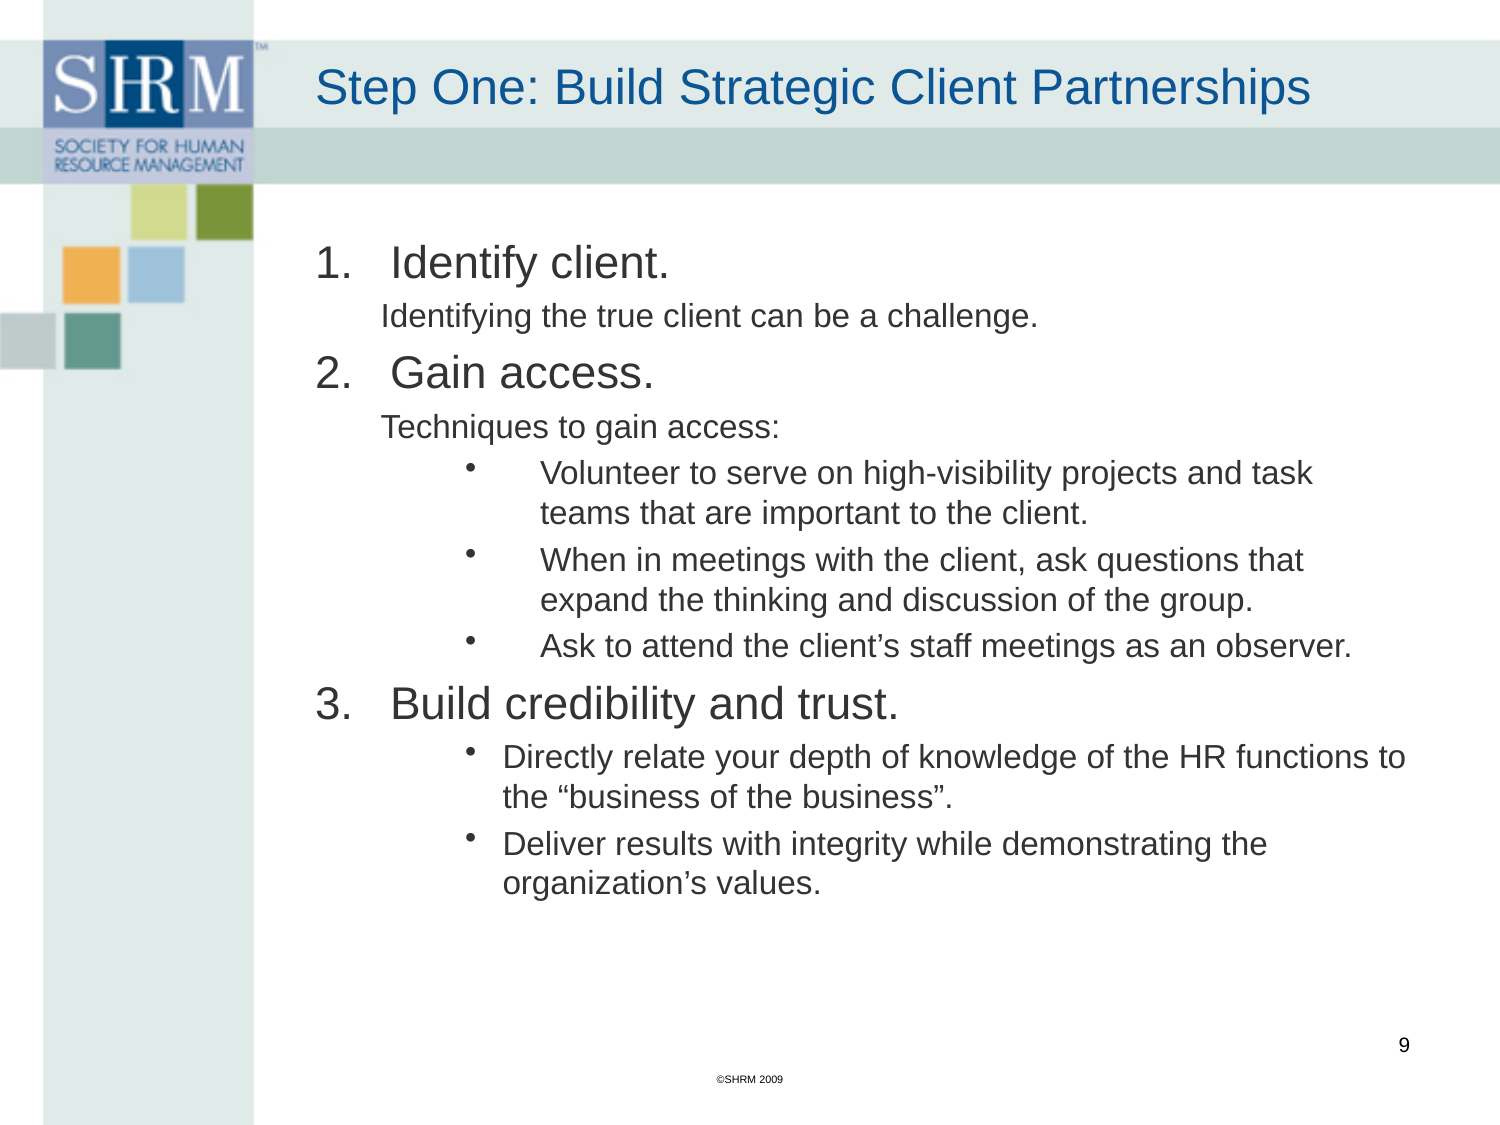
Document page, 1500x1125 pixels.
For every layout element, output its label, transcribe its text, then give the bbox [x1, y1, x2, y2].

slide_number 9 [1074, 1024, 1426, 1103]
title Step One: Build Strategic Client Partnerships [299, 44, 1426, 126]
list Identify client. Identifying the true client can be a challenge. Gain access. Techniques to gain access: Volunteer to serve on high-visibility projects and task teams that are important to the client. When in meetings with the client, ask questions that expand the thinking and discussion of the group. Ask to attend the client’s staff meetings as an observer. Build credibility and trust. Directly relate your depth of knowledge of the HR functions to the “business of the business”. Deliver results with integrity while demonstrating the organization’s values. [299, 224, 1426, 1006]
picture [0, 0, 1500, 1125]
footer ©SHRM 2009 [512, 1062, 988, 1103]
